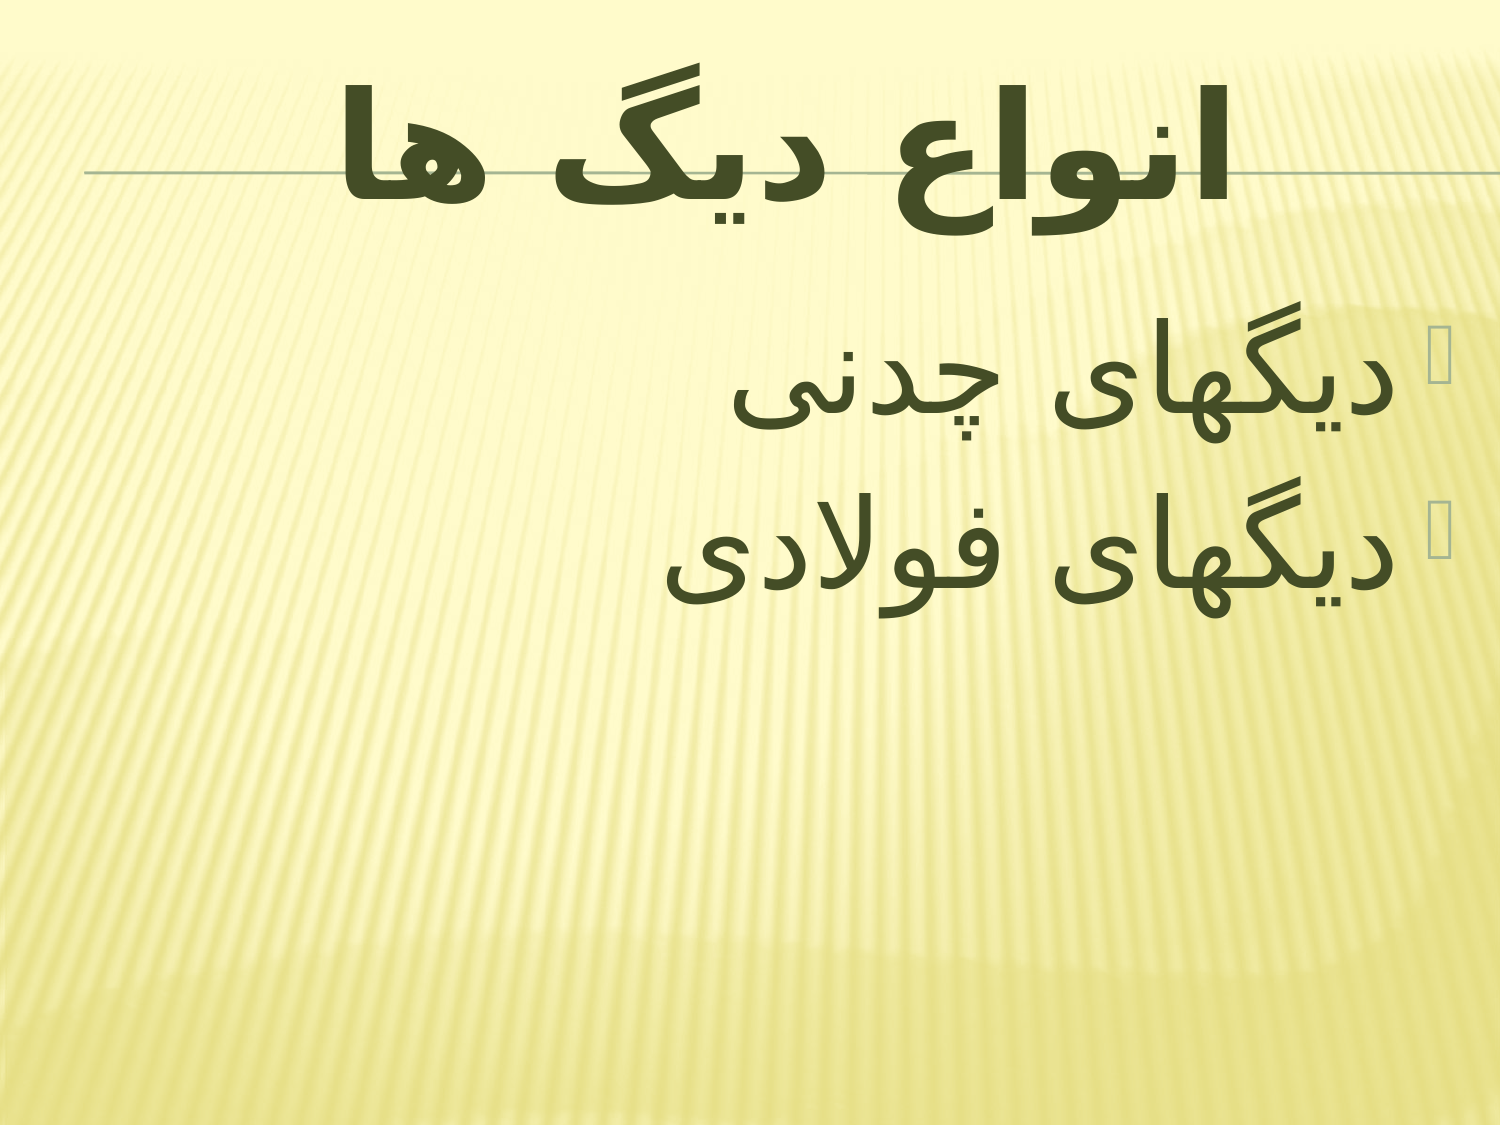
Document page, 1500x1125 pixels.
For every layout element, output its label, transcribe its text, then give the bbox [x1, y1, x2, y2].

title انواع دیگ ها [75, 70, 1500, 208]
list دیگهای چدنی دیگهای فولادی [46, 281, 1472, 1024]
